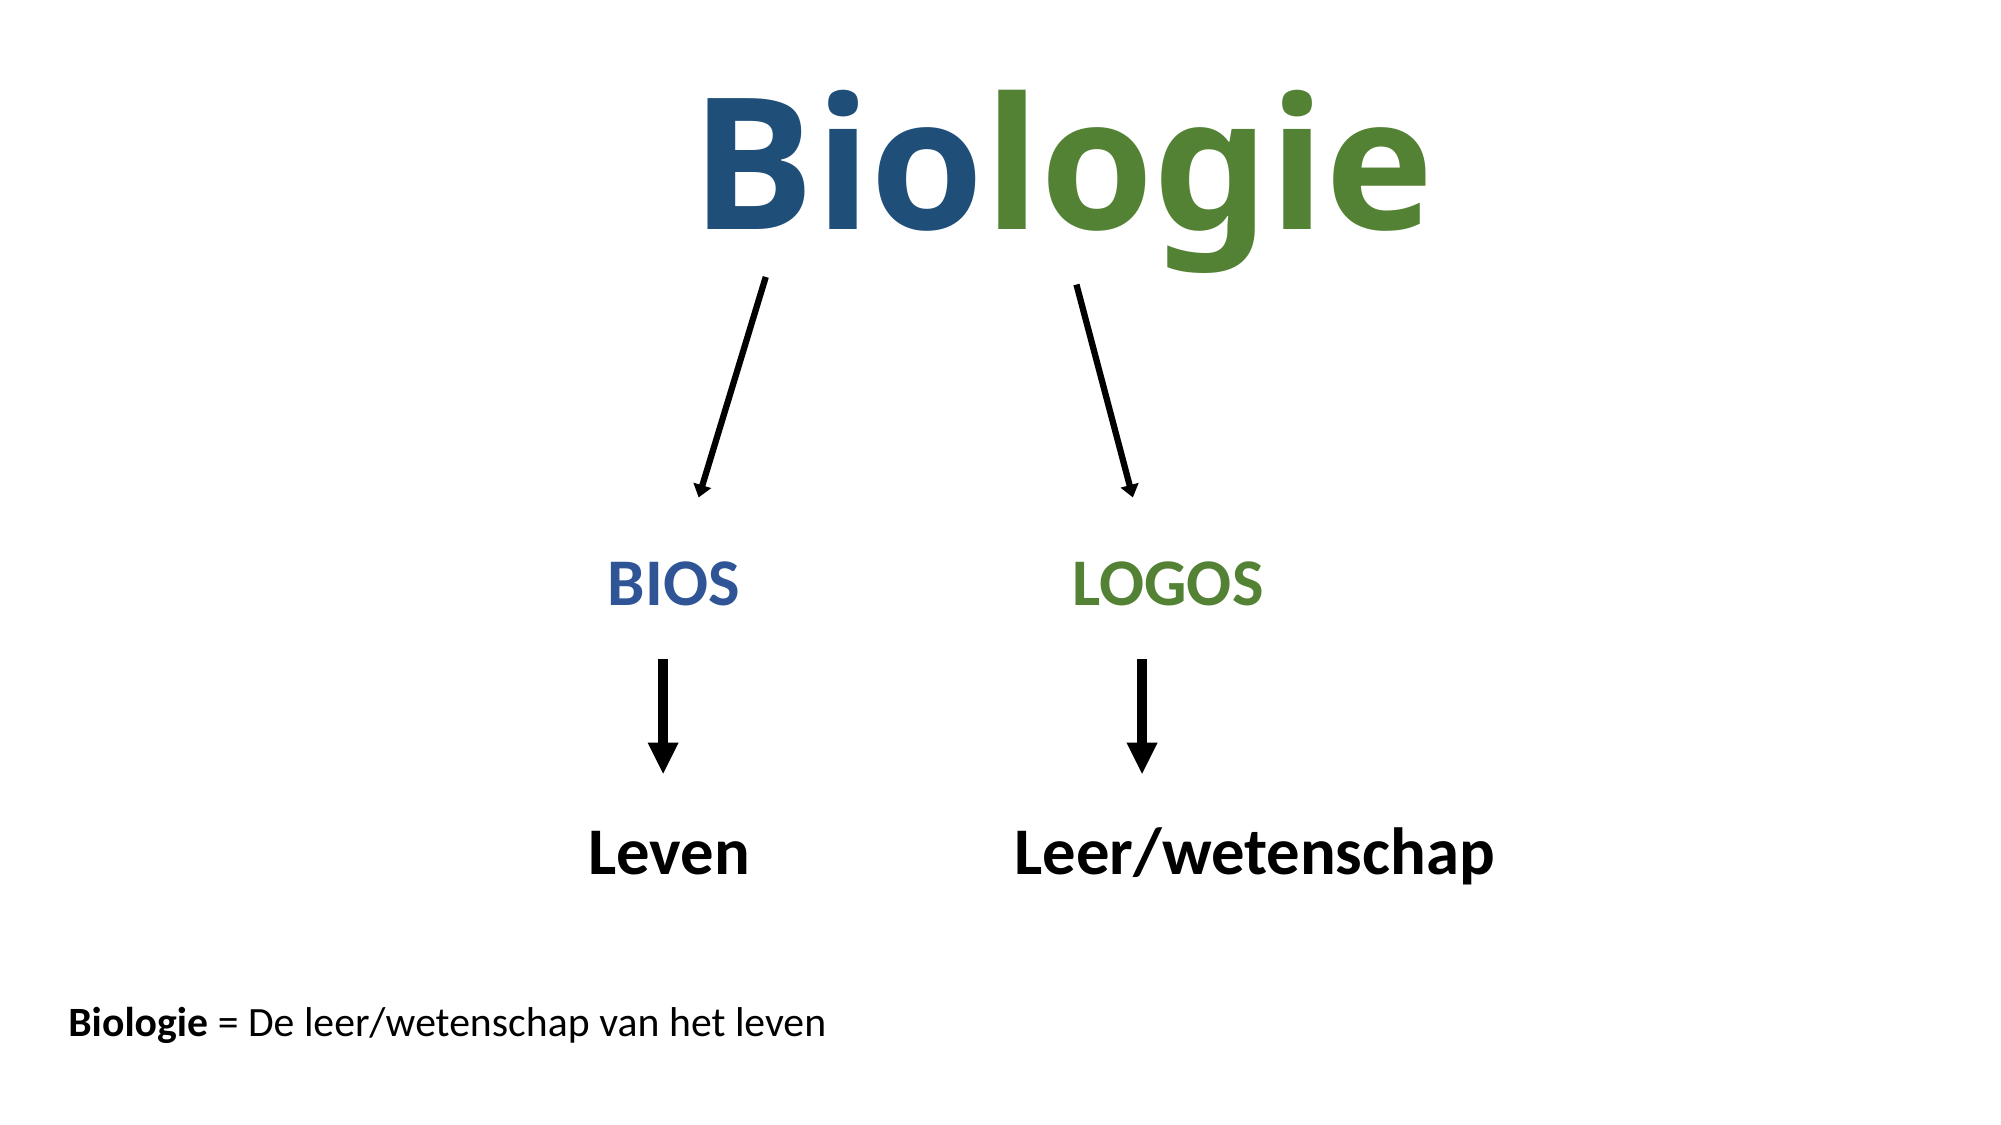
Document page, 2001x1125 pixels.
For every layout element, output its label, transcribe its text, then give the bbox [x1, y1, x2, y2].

text_box Leer/wetenschap [999, 800, 1540, 895]
title Biologie [581, 0, 1957, 277]
text_box BIOS [593, 531, 827, 627]
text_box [1076, 284, 1133, 498]
text_box Biologie = De leer/wetenschap van het leven [53, 987, 1599, 1053]
text_box Leven [573, 800, 846, 895]
text_box LOGOS [1057, 531, 1337, 627]
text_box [698, 276, 766, 498]
